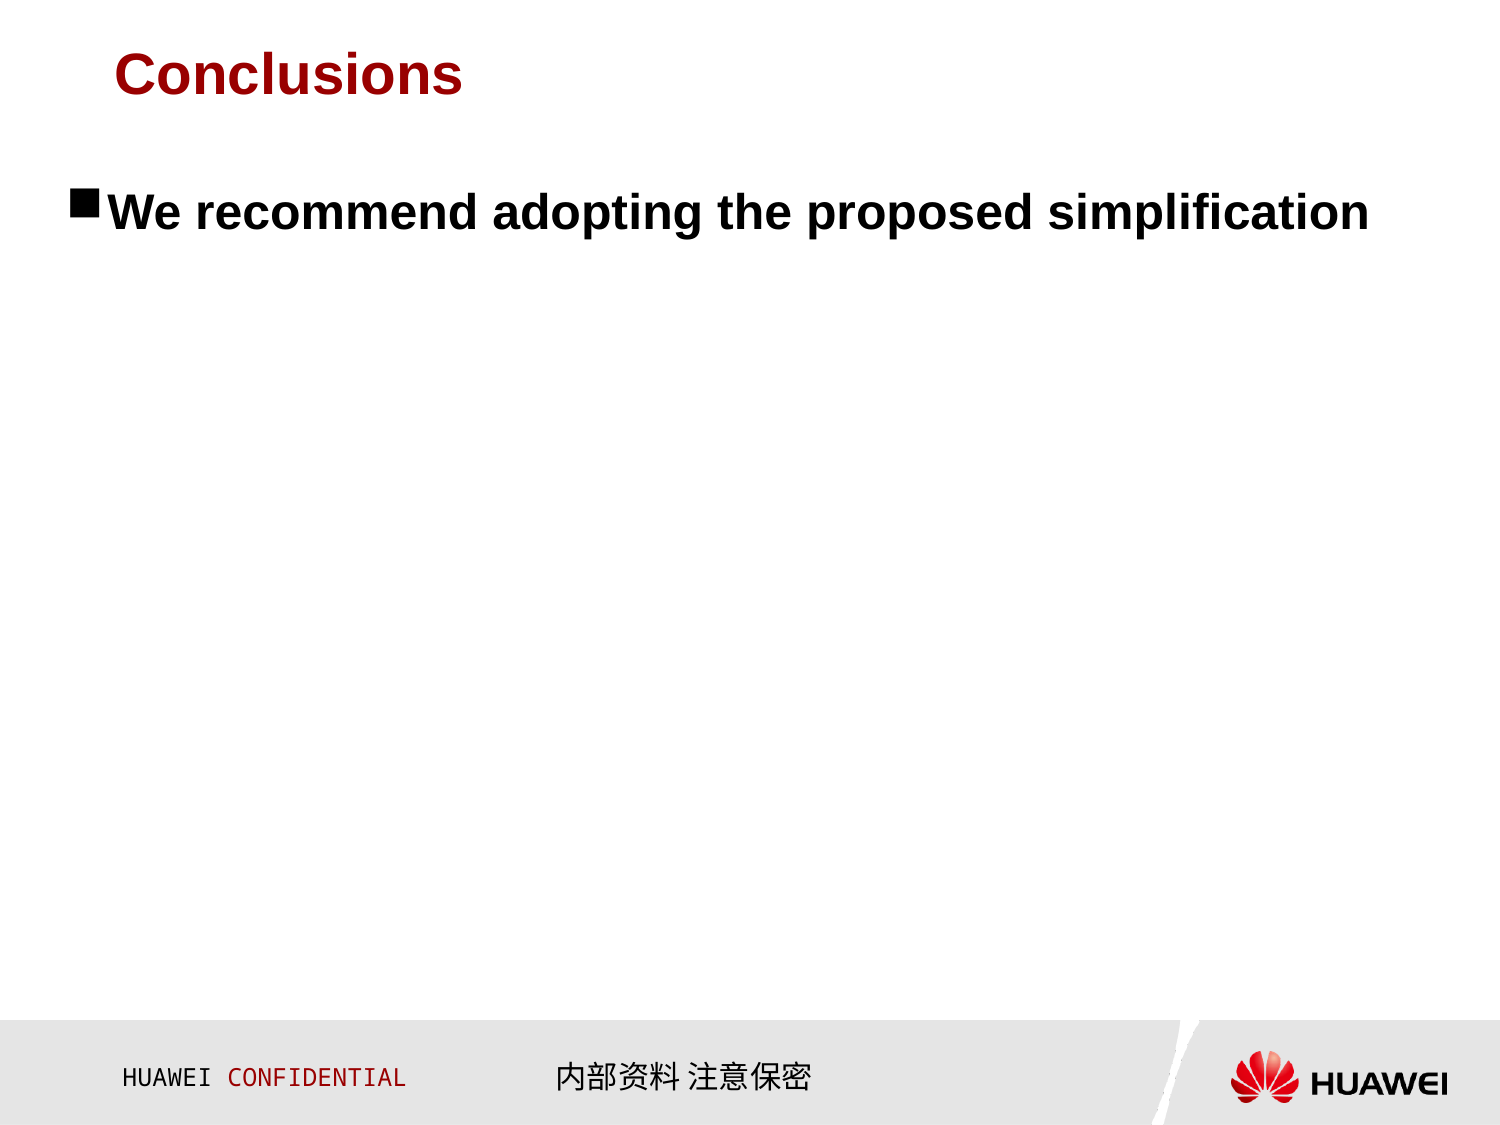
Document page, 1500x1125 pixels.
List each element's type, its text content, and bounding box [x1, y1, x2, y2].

title Conclusions [101, 18, 1426, 124]
picture [0, 1020, 1500, 1125]
list We recommend adopting the proposed simplification [52, 148, 1448, 1006]
